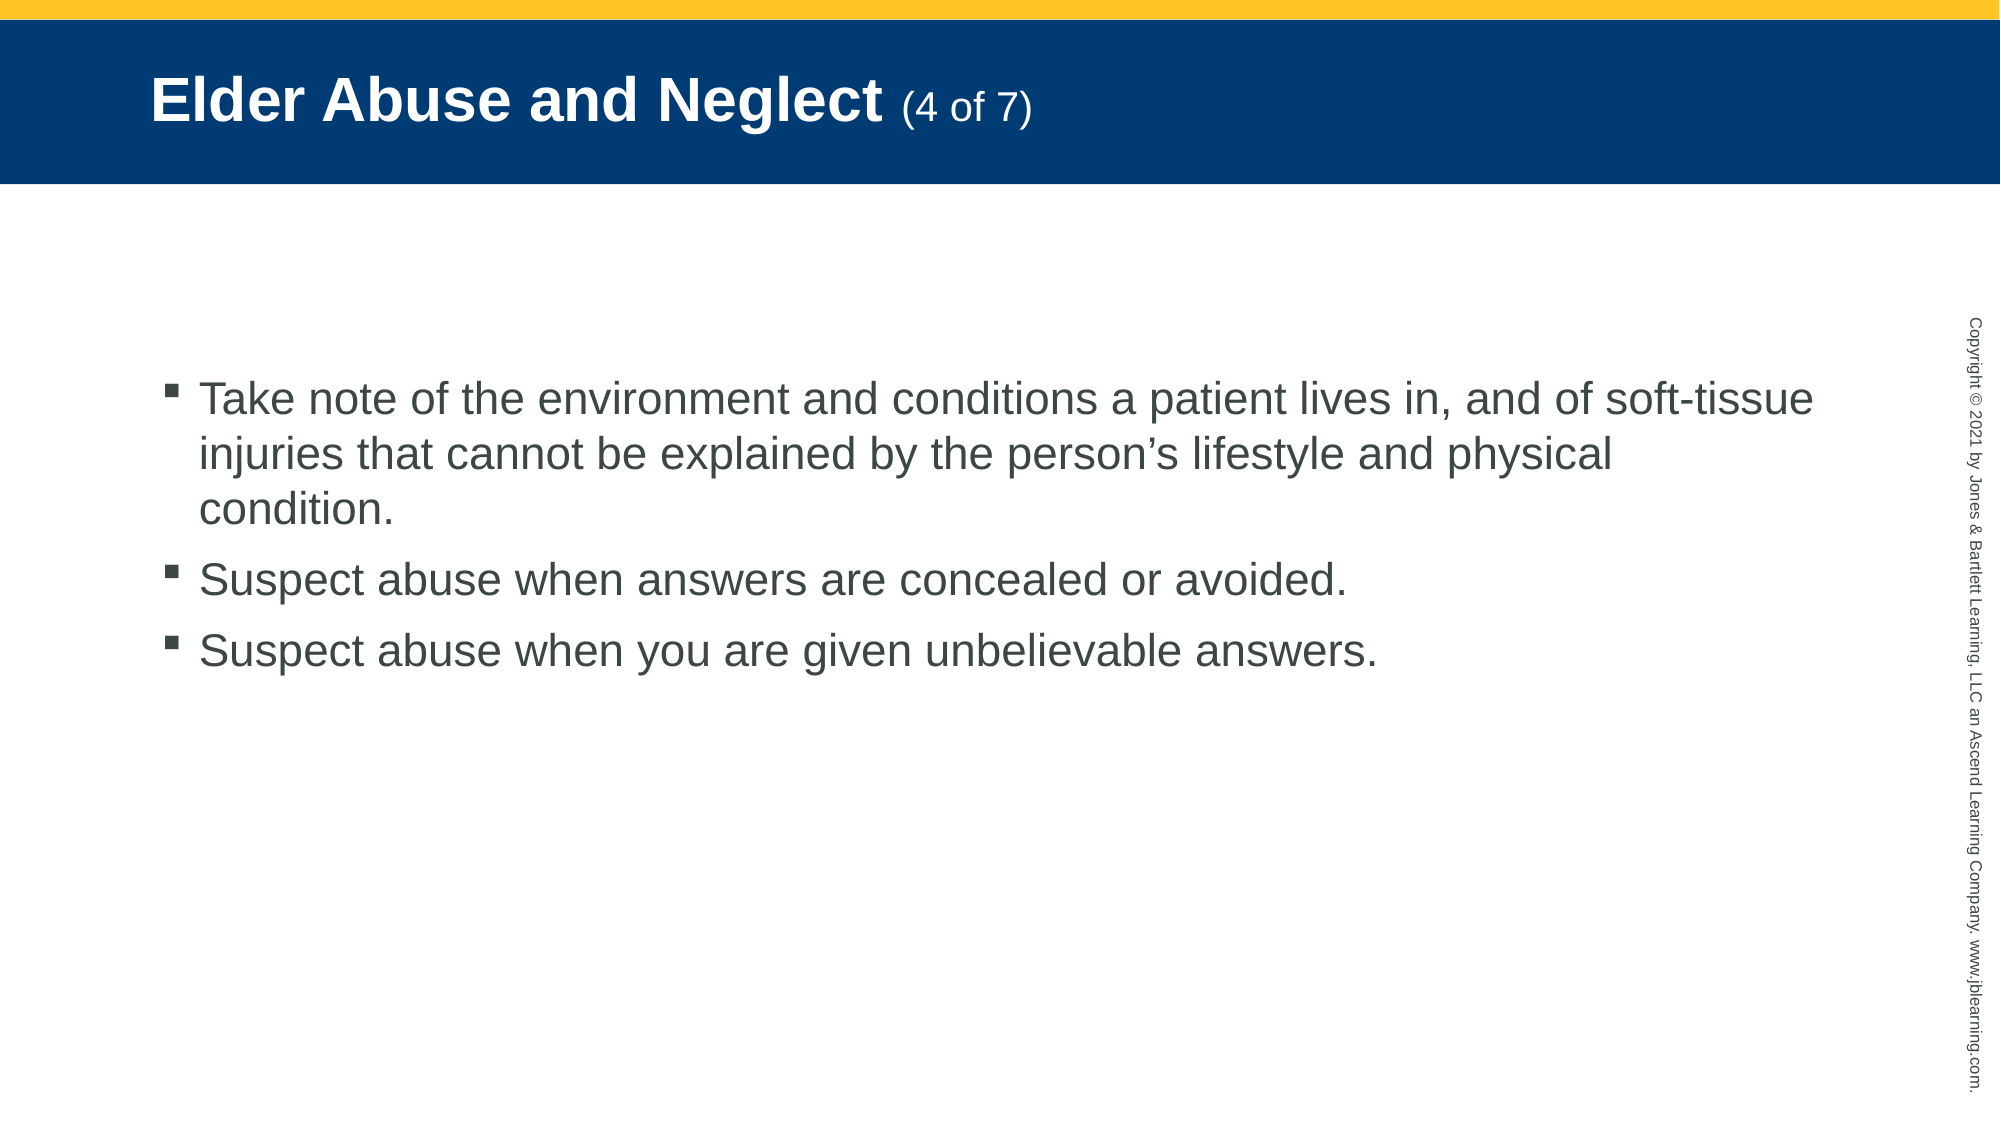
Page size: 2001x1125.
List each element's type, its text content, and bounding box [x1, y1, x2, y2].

title Elder Abuse and Neglect (4 of 7) [0, 19, 2000, 185]
list Take note of the environment and conditions a patient lives in, and of soft-tissue injuries that cannot be explained by the person’s lifestyle and physical condition. Suspect abuse when answers are concealed or avoided. Suspect abuse when you are given unbelievable answers. [146, 361, 1859, 1016]
